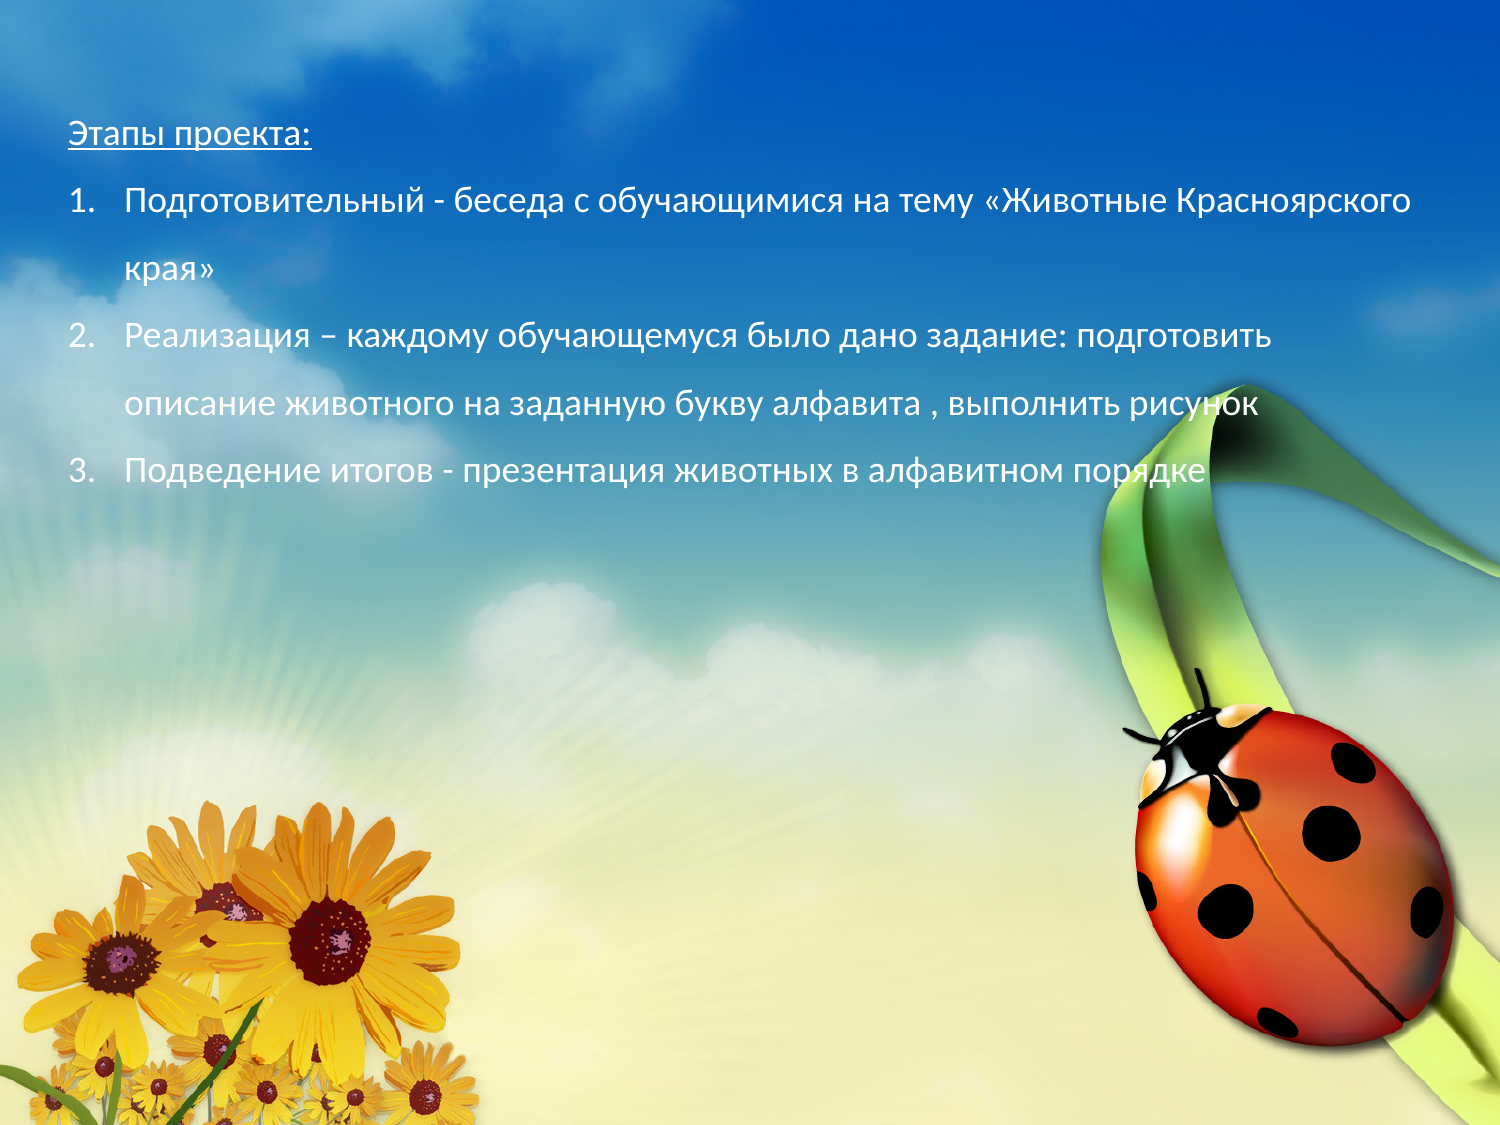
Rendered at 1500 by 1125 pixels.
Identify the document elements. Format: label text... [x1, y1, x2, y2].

text_box Этапы проекта: Подготовительный - беседа с обучающимися на тему «Животные Красноярского края» Реализация – каждому обучающемуся было дано задание: подготовить описание животного на заданную букву алфавита , выполнить рисунок Подведение итогов - презентация животных в алфавитном порядке [53, 78, 1436, 498]
picture [0, 0, 1500, 1125]
